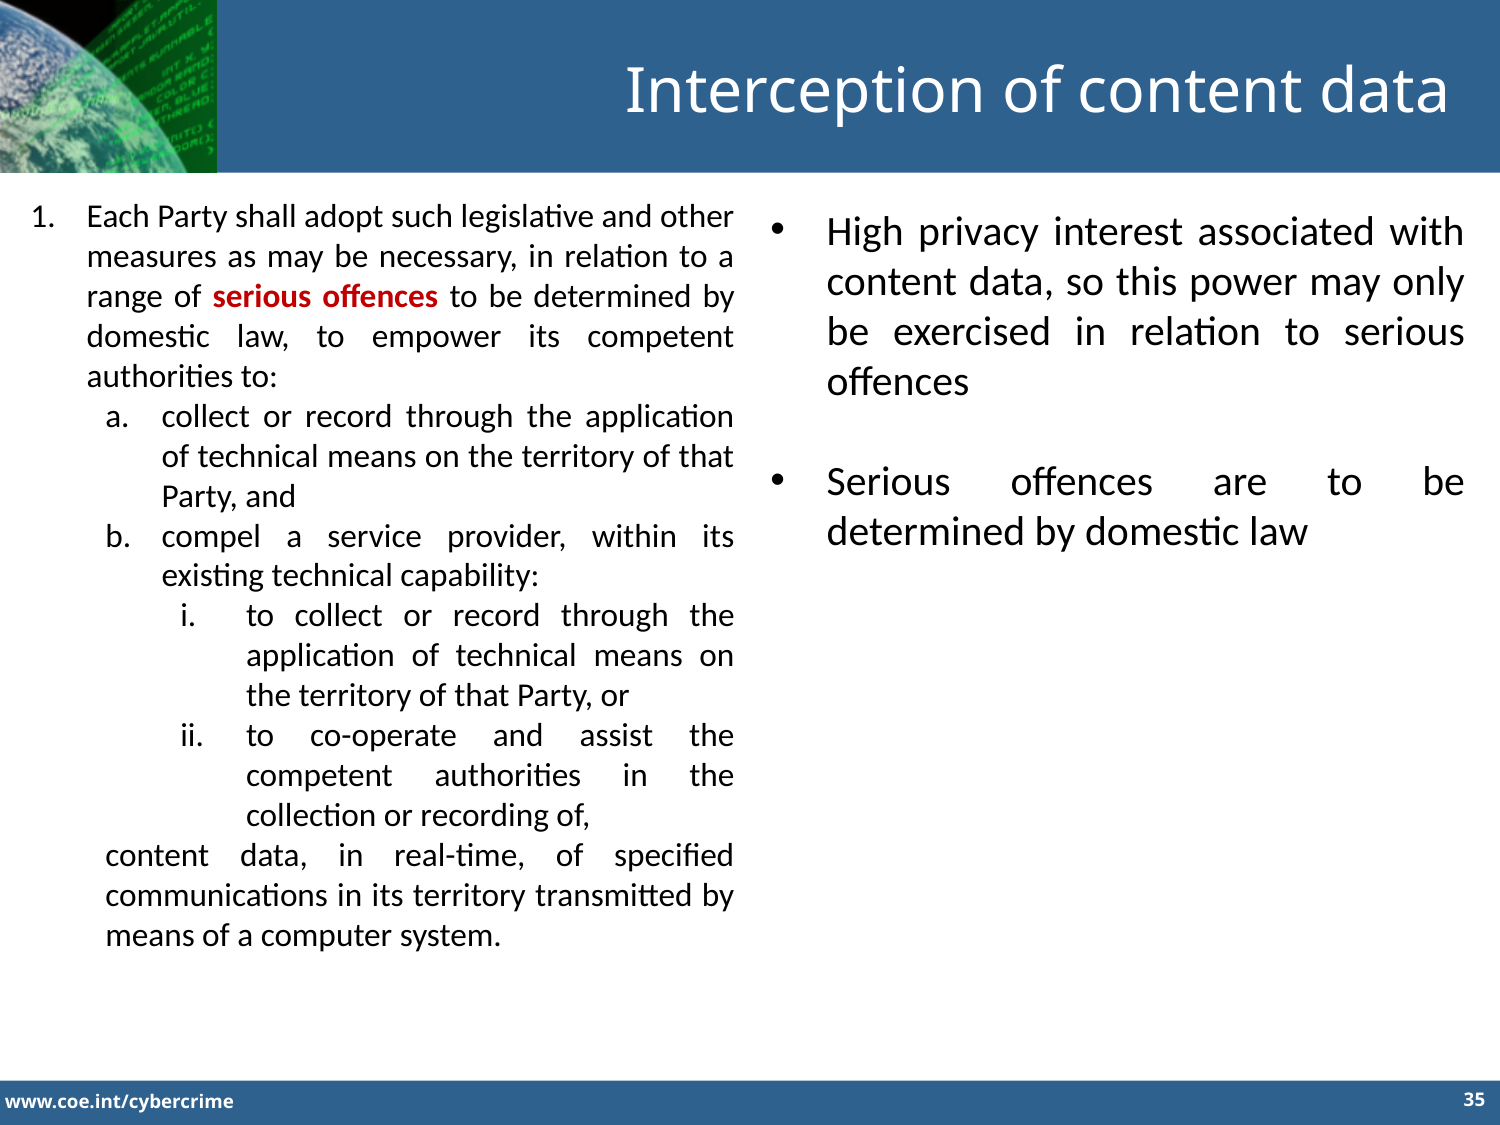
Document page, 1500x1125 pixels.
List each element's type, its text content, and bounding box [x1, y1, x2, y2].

picture [0, 0, 217, 173]
text_box Each Party shall adopt such legislative and other measures as may be necessary, in relation to a range of serious offences to be determined by domestic law, to empower its competent authorities to: collect or record through the application of technical means on the territory of that Party, and compel a service provider, within its existing technical capability: to collect or record through the application of technical means on the territory of that Party, or to co-operate and assist the competent authorities in the collection or recording of, content data, in real-time, of specified communications in its territory transmitted by means of a computer system. [15, 186, 750, 961]
text_box High privacy interest associated with content data, so this power may only be exercised in relation to serious offences Serious offences are to be determined by domestic law [755, 196, 1480, 562]
text_box Interception of content data [230, 42, 1483, 133]
